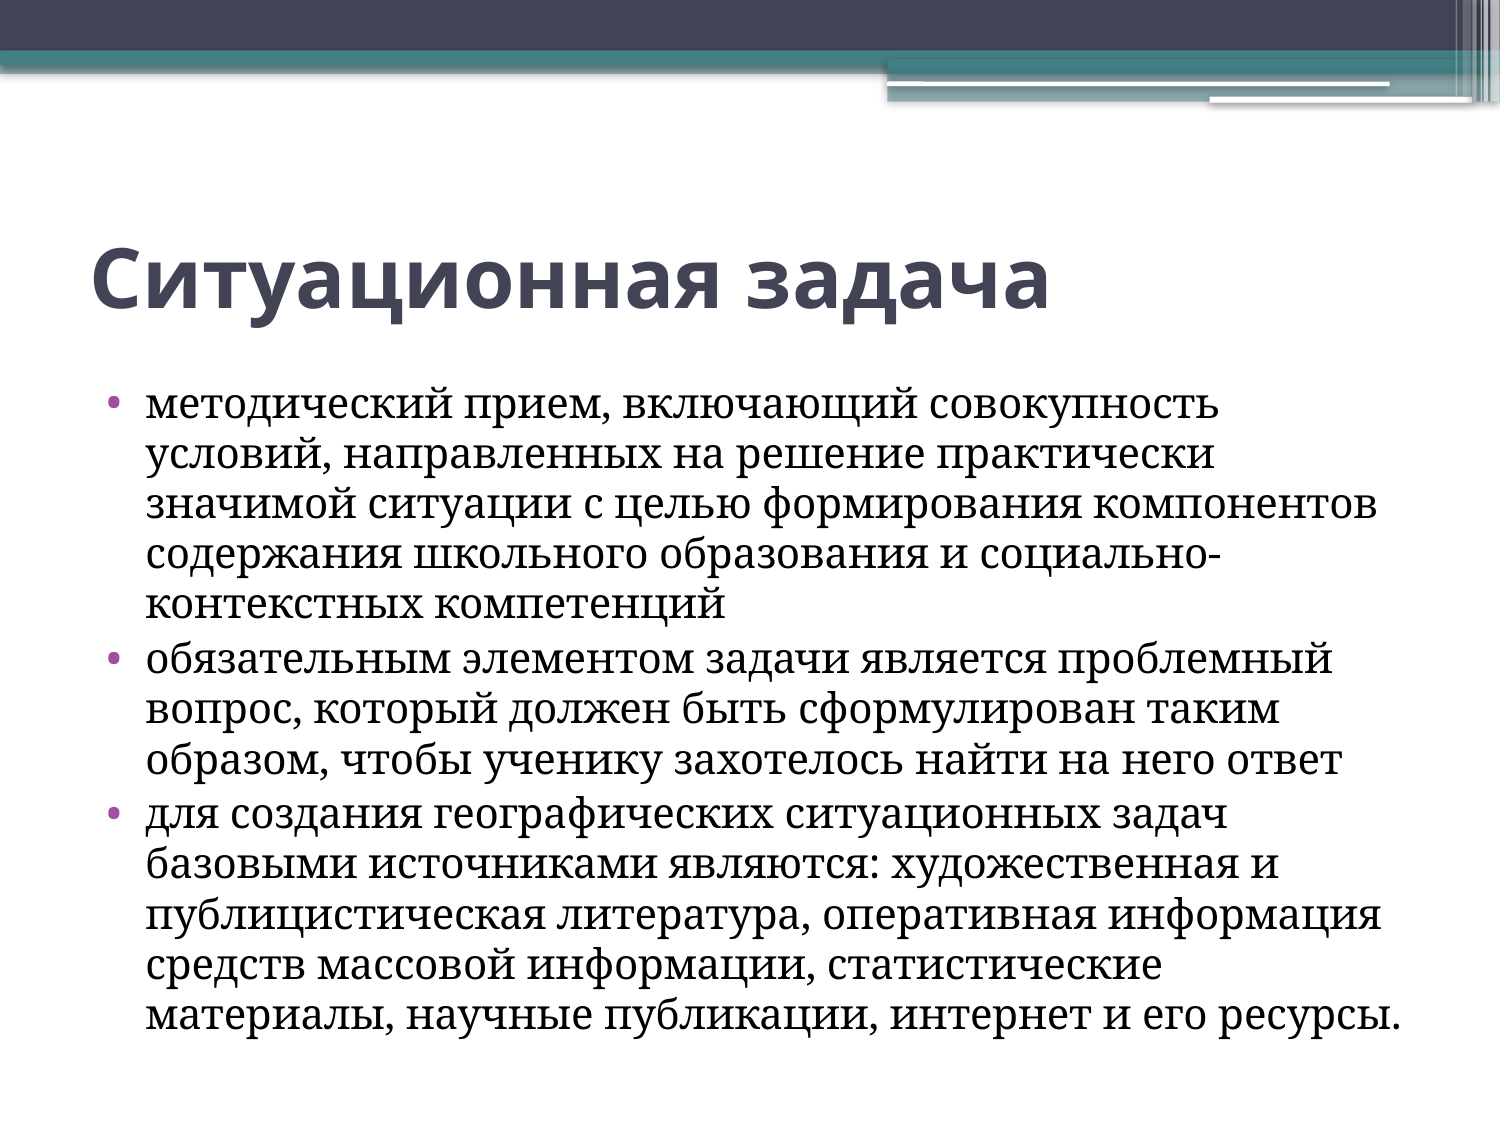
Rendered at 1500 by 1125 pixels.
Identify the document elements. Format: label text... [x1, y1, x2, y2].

list методический прием, включающий совокупность условий, направленных на решение практически значимой ситуации с целью формирования компонентов содержания школьного образования и социально-контекстных компетенций обязательным элементом задачи является проблемный вопрос, который должен быть сформулирован таким образом, чтобы ученику захотелось найти на него ответ для создания географических ситуационных задач базовыми источниками являются: художественная и публицистическая литература, оперативная информация средств массовой информации, статистические материалы, научные публикации, интернет и его ресурсы. [75, 368, 1425, 1079]
title Ситуационная задача [75, 187, 1425, 363]
